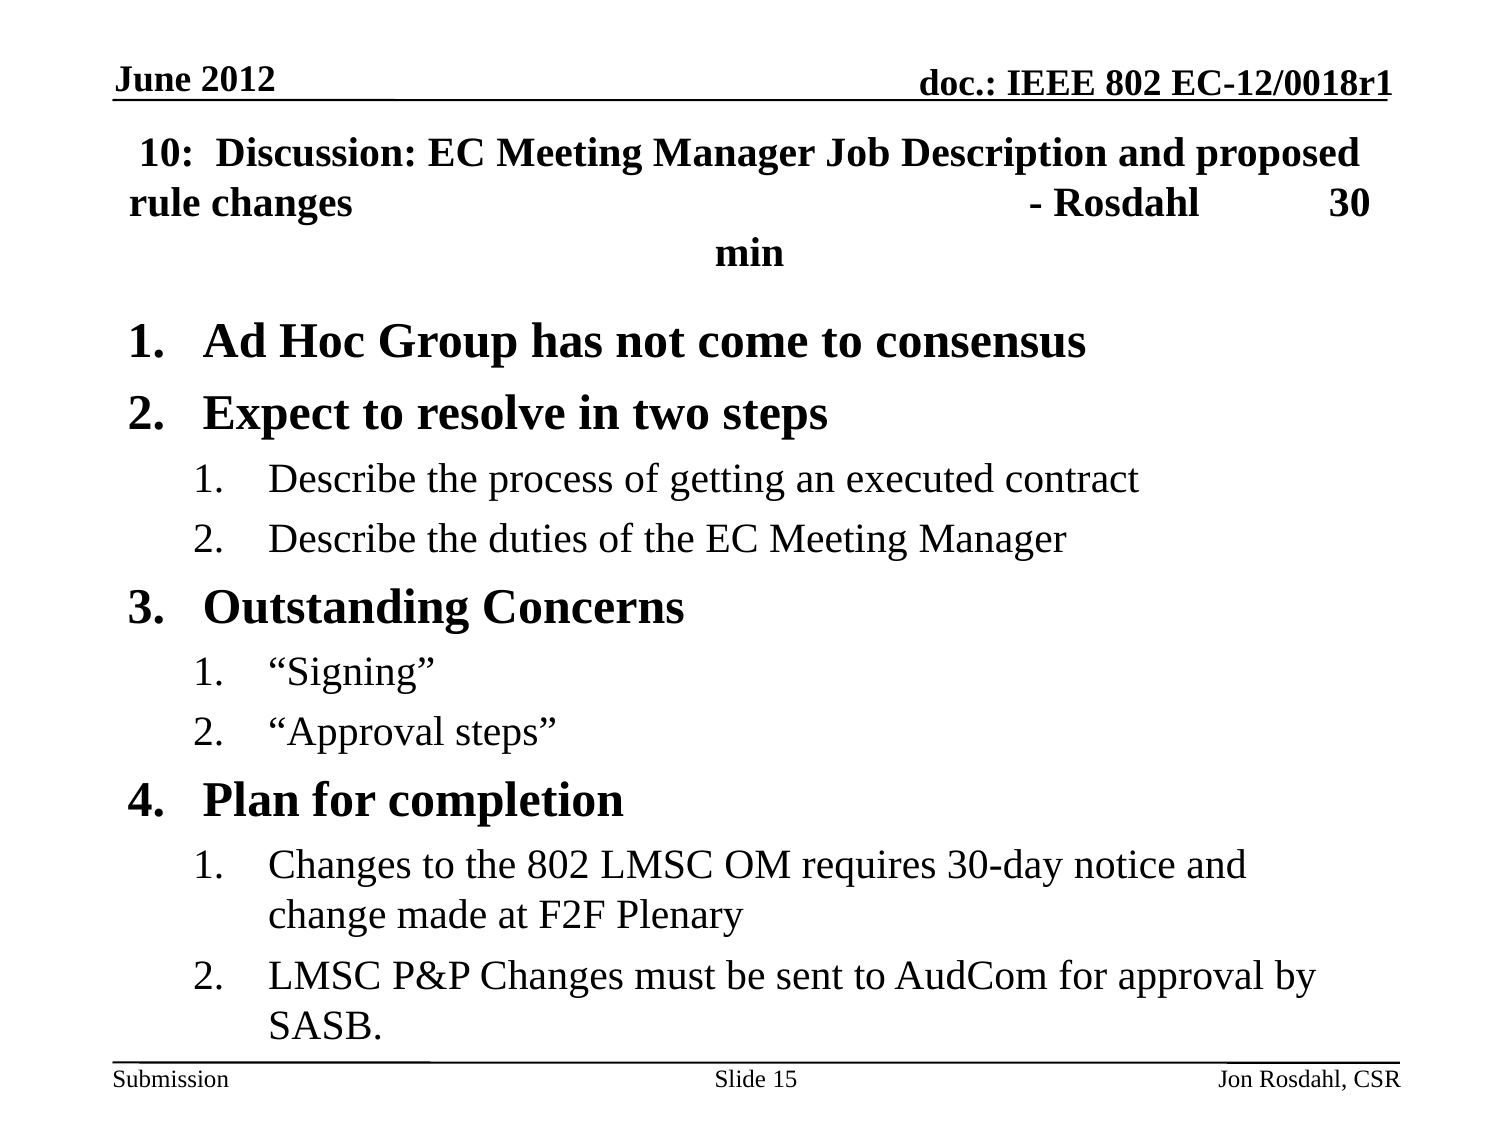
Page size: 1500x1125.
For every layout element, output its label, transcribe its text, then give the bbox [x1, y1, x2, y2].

footer Jon Rosdahl, CSR [878, 1061, 1402, 1093]
list Ad Hoc Group has not come to consensus Expect to resolve in two steps Describe the process of getting an executed contract Describe the duties of the EC Meeting Manager Outstanding Concerns “Signing” “Approval steps” Plan for completion Changes to the 802 LMSC OM requires 30-day notice and change made at F2F Plenary LMSC P&P Changes must be sent to AudCom for approval by SASB. [112, 299, 1388, 1051]
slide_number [114, 54, 423, 100]
title 10: Discussion: EC Meeting Manager Job Description and proposed rule changes - Rosdahl 30 min [112, 112, 1388, 288]
slide_number Slide 15 [712, 1061, 800, 1123]
